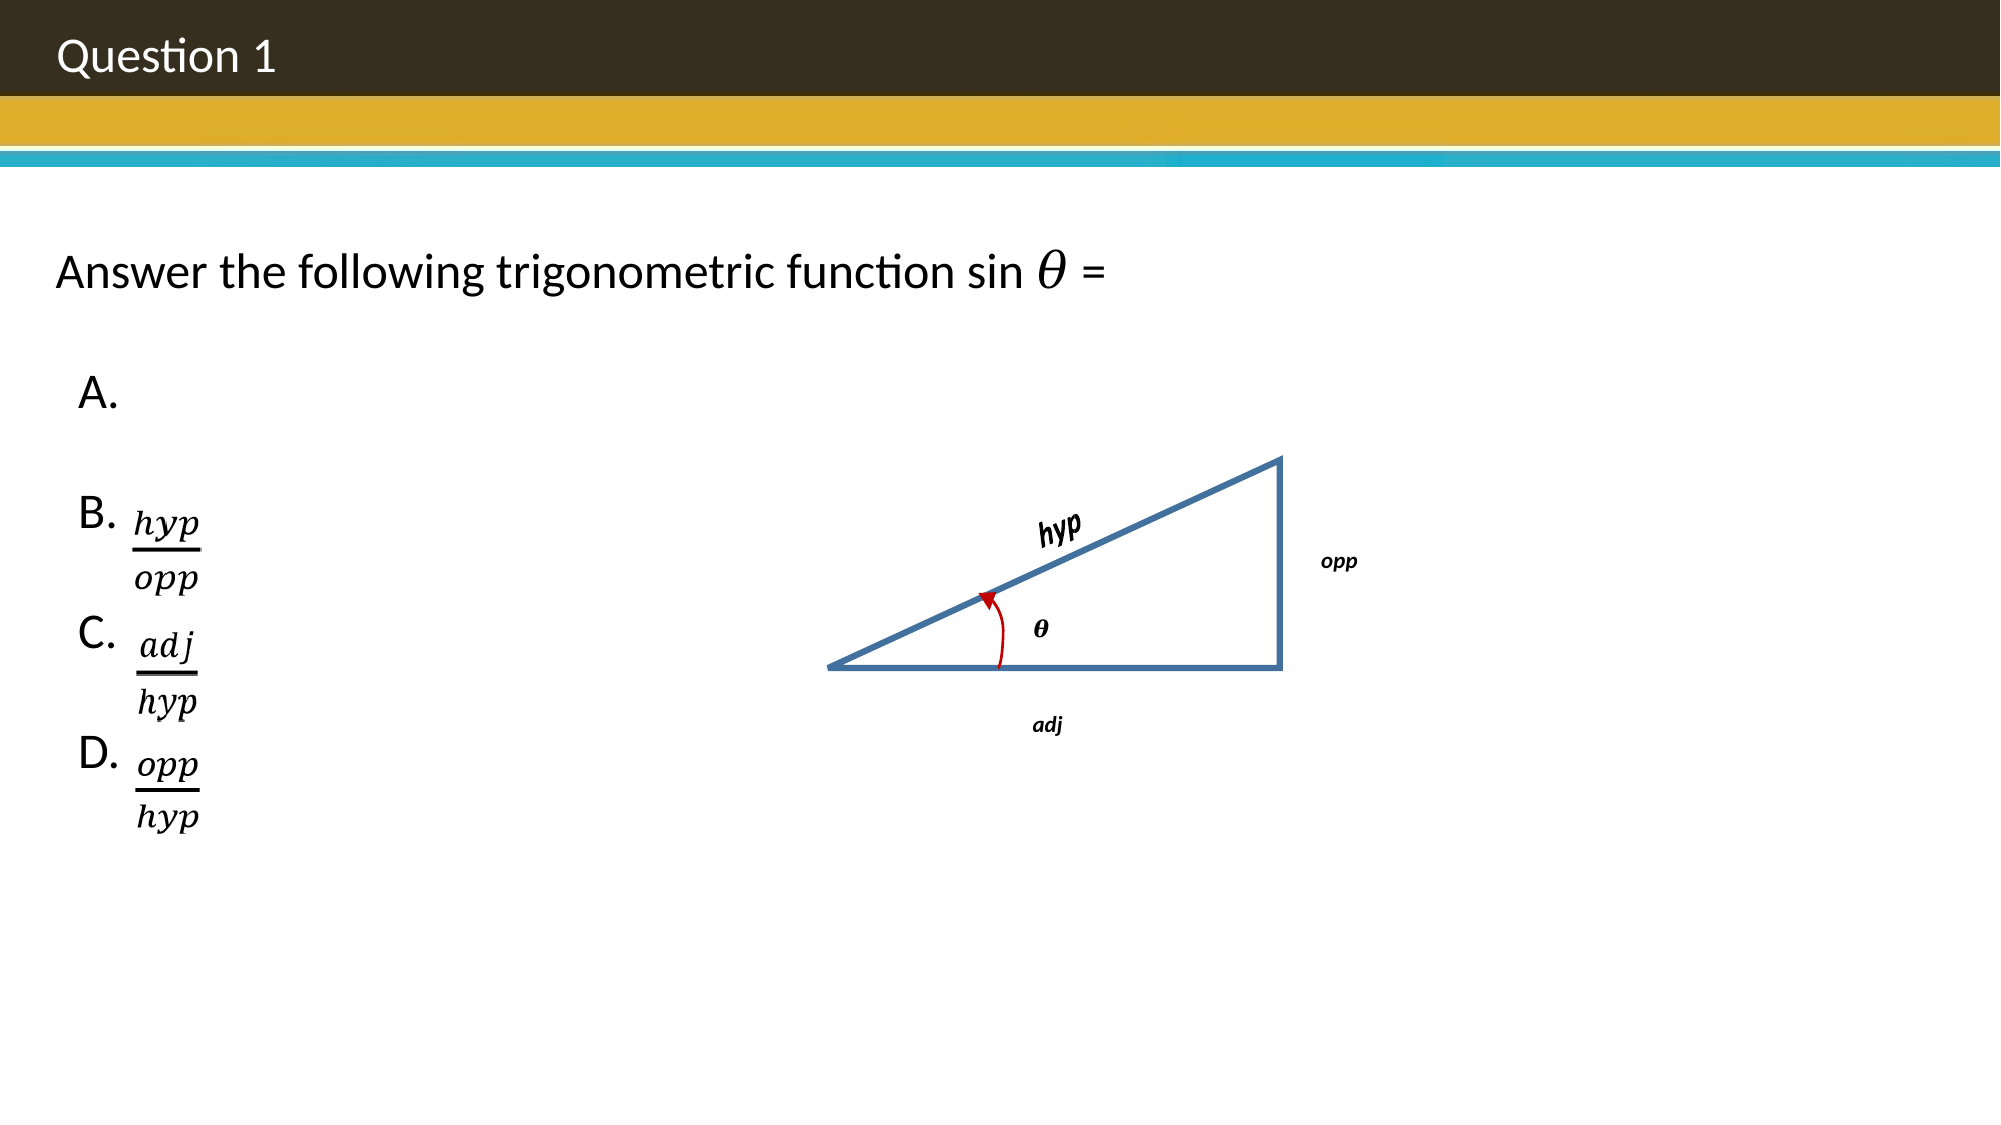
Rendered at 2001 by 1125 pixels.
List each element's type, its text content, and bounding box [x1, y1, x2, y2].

picture [0, 0, 2000, 167]
picture [135, 630, 198, 722]
text_box [119, 739, 1120, 892]
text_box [828, 460, 1400, 758]
picture [131, 509, 202, 596]
picture [134, 757, 200, 834]
text_box Question 1 [41, 14, 293, 90]
